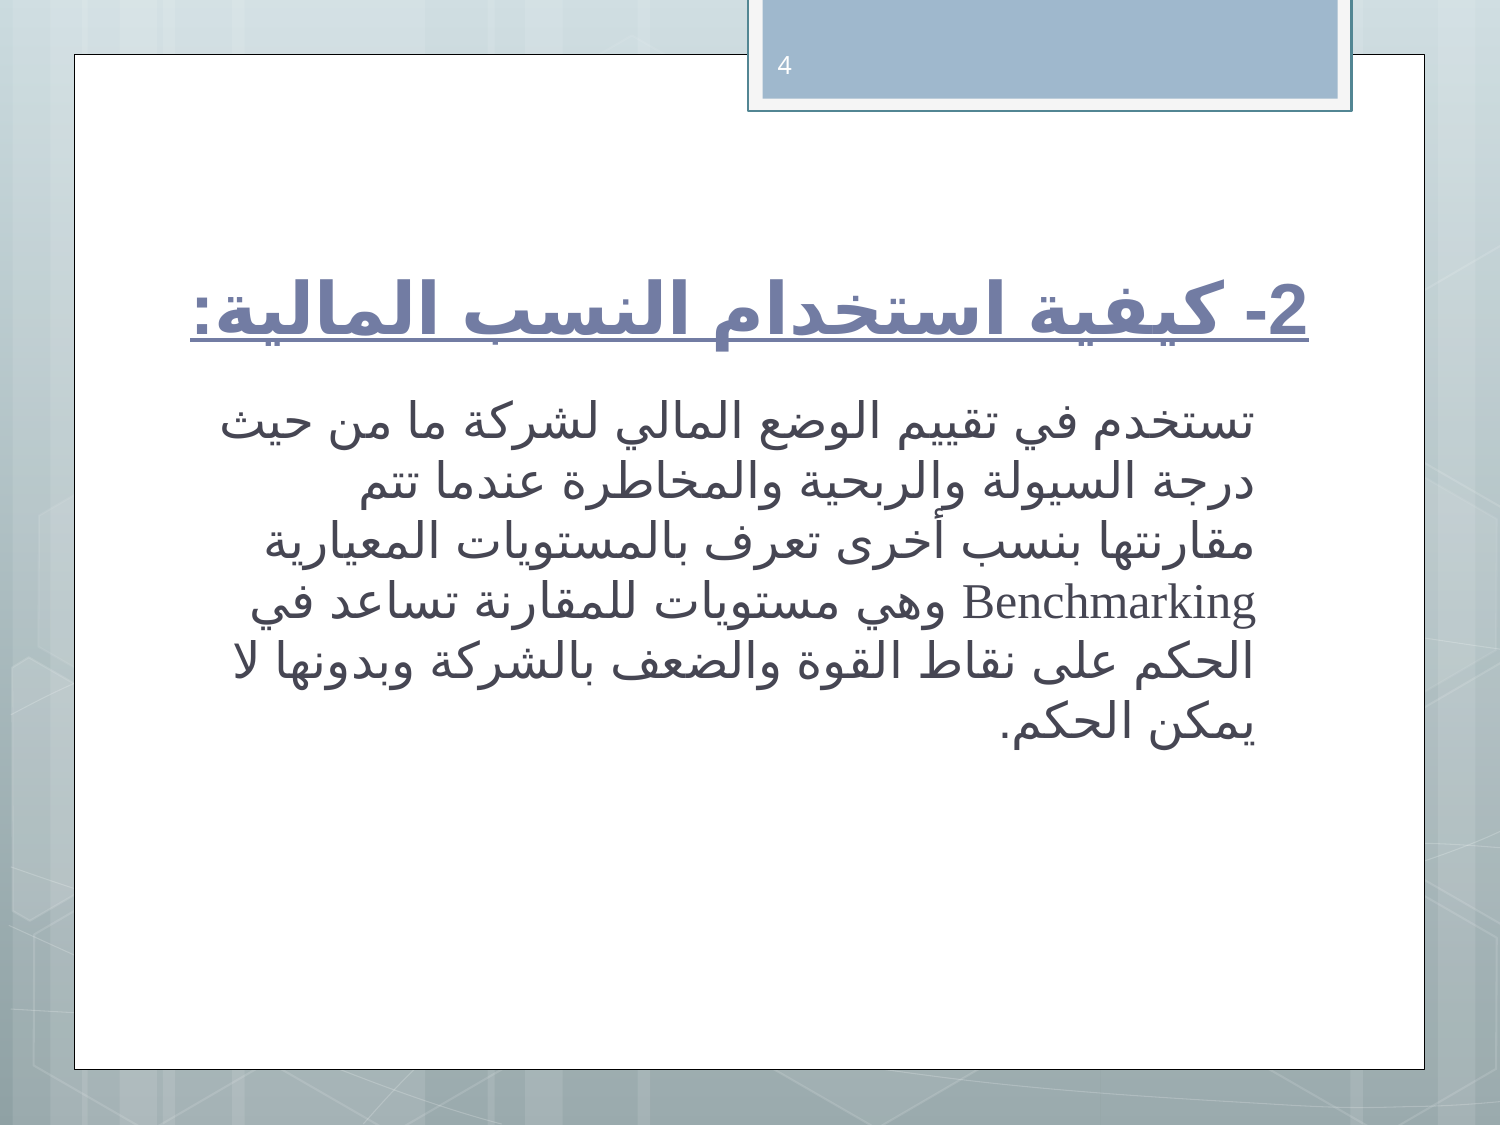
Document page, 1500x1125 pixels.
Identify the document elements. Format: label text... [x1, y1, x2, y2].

list تستخدم في تقييم الوضع المالي لشركة ما من حيث درجة السيولة والربحية والمخاطرة عندما تتم مقارنتها بنسب أخرى تعرف بالمستويات المعيارية Benchmarking وهي مستويات للمقارنة تساعد في الحكم على نقاط القوة والضعف بالشركة وبدونها لا يمكن الحكم. [171, 381, 1283, 957]
slide_number 4 [762, 36, 982, 97]
title 2- كيفية استخدام النسب المالية: [171, 168, 1324, 357]
